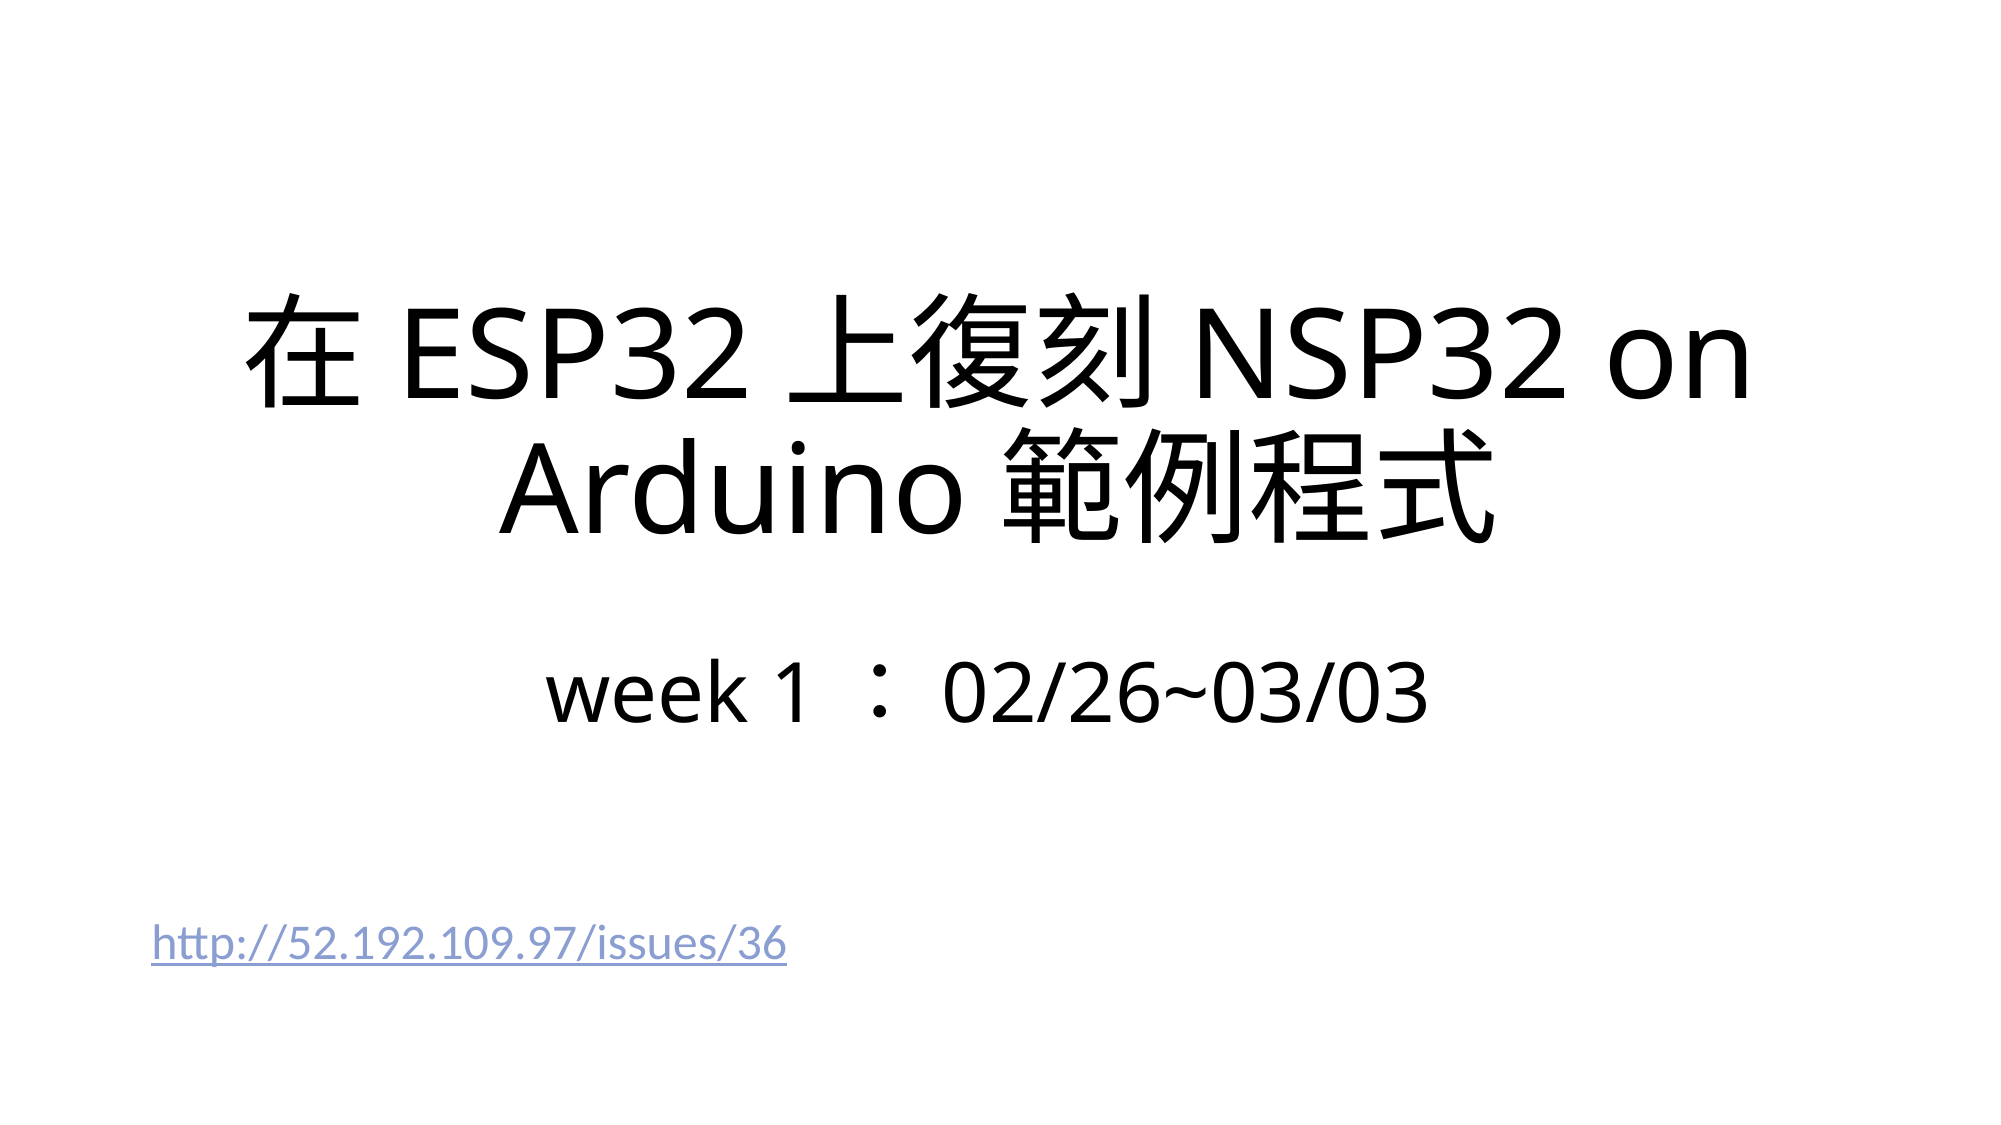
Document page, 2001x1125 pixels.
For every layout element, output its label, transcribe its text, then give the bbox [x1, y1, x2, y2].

title 在ESP32上復刻NSP32 on Arduino範例程式 week 1：02/26~03/03 [136, 280, 1862, 749]
list http://52.192.109.97/issues/36 [136, 752, 1862, 1024]
